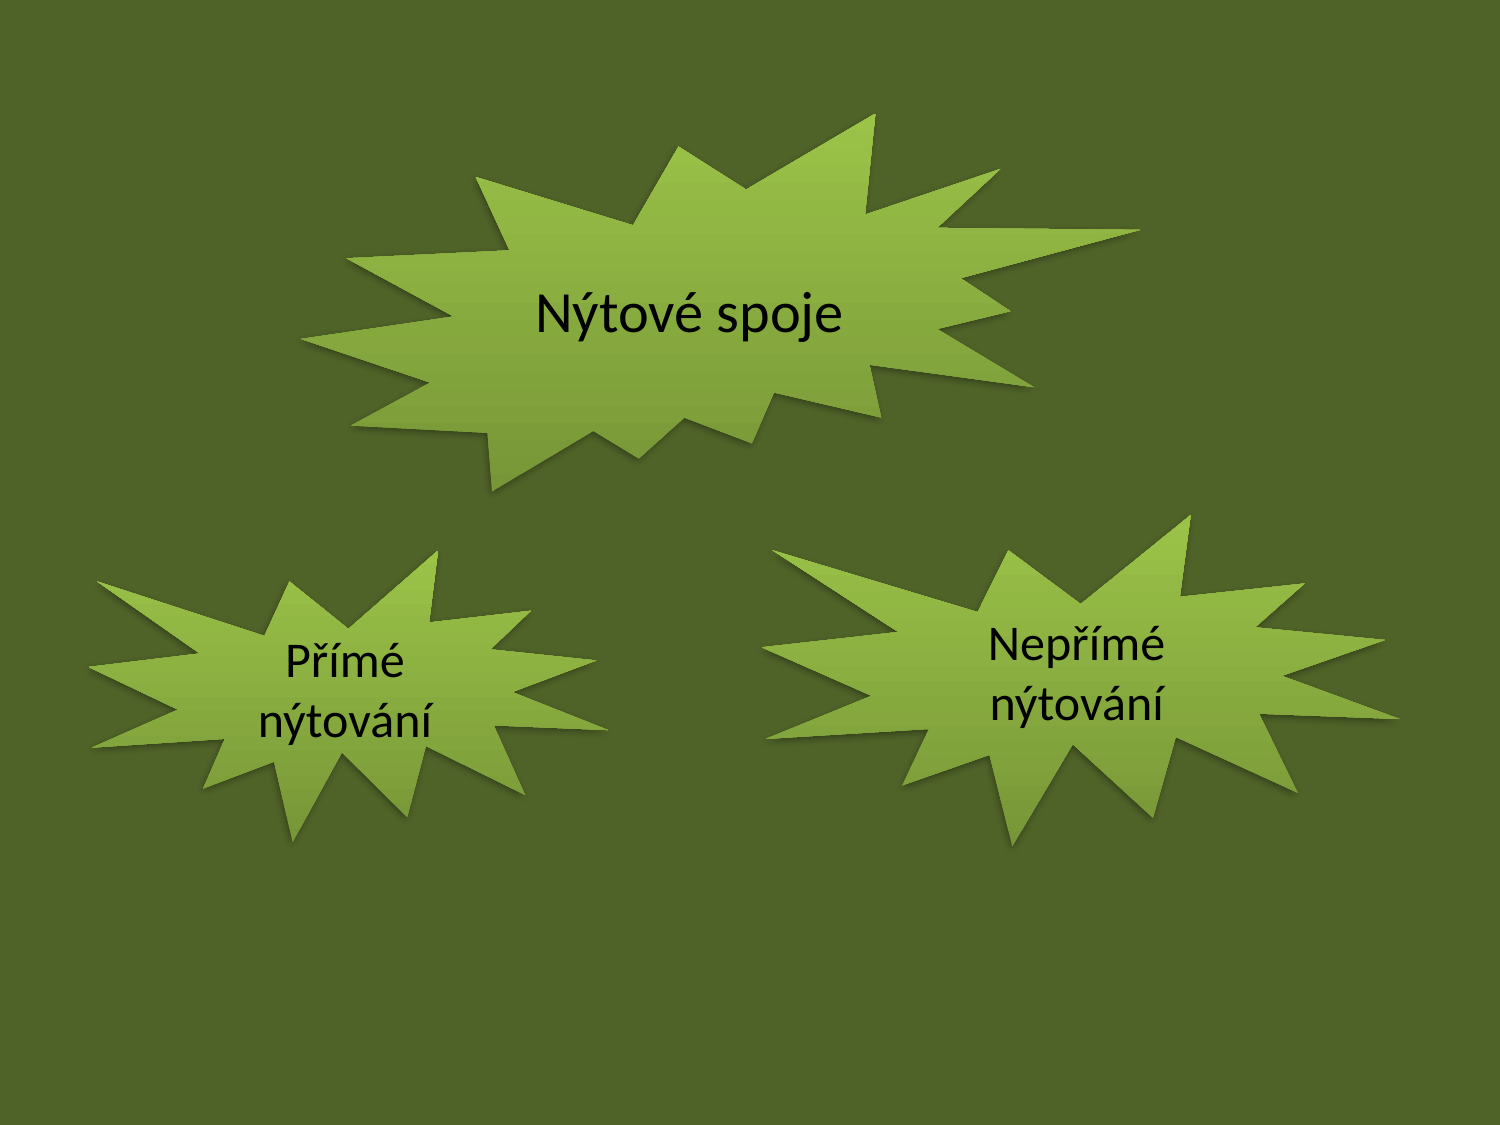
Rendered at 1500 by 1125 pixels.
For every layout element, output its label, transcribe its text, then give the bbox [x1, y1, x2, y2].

text_box Přímé nýtování [88, 550, 609, 843]
text_box Nýtové spoje [301, 113, 1140, 492]
text_box Nepřímé nýtování [761, 515, 1400, 847]
